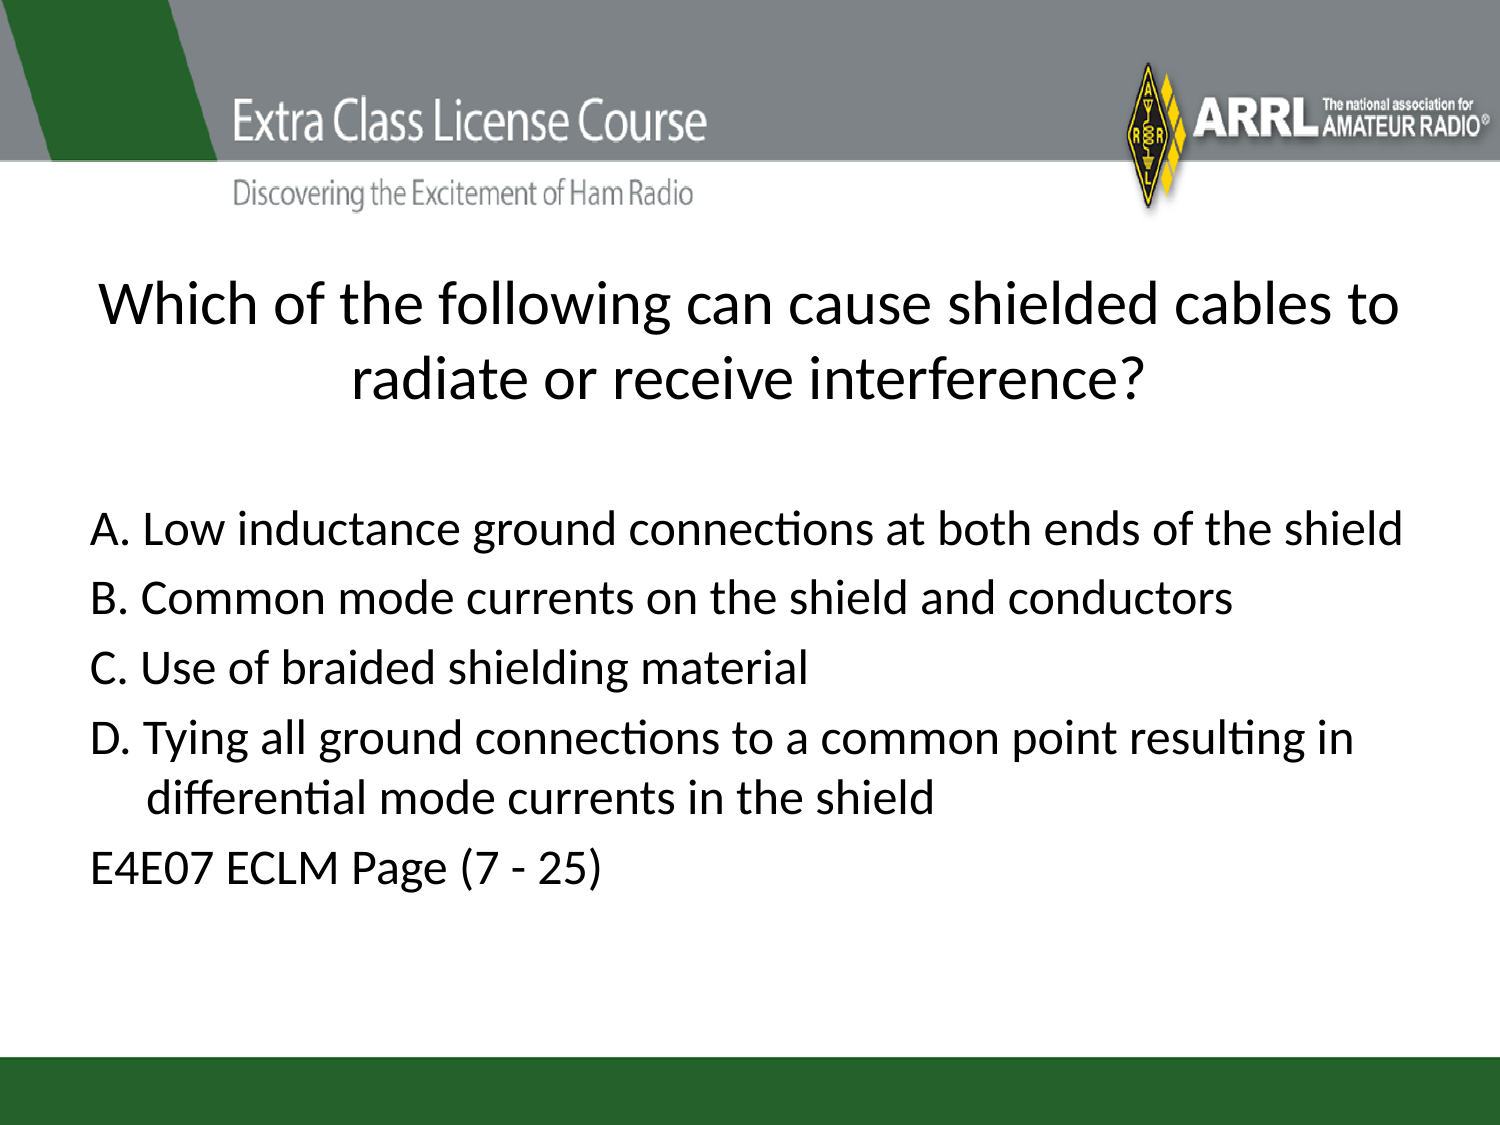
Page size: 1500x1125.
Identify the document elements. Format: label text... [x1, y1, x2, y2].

title Which of the following can cause shielded cables to radiate or receive interference? [75, 254, 1425, 435]
picture [0, 0, 1500, 1125]
list A. Low inductance ground connections at both ends of the shield B. Common mode currents on the shield and conductors C. Use of braided shielding material D. Tying all ground connections to a common point resulting in differential mode currents in the shield E4E07 ECLM Page (7 - 25) [75, 487, 1425, 1005]
